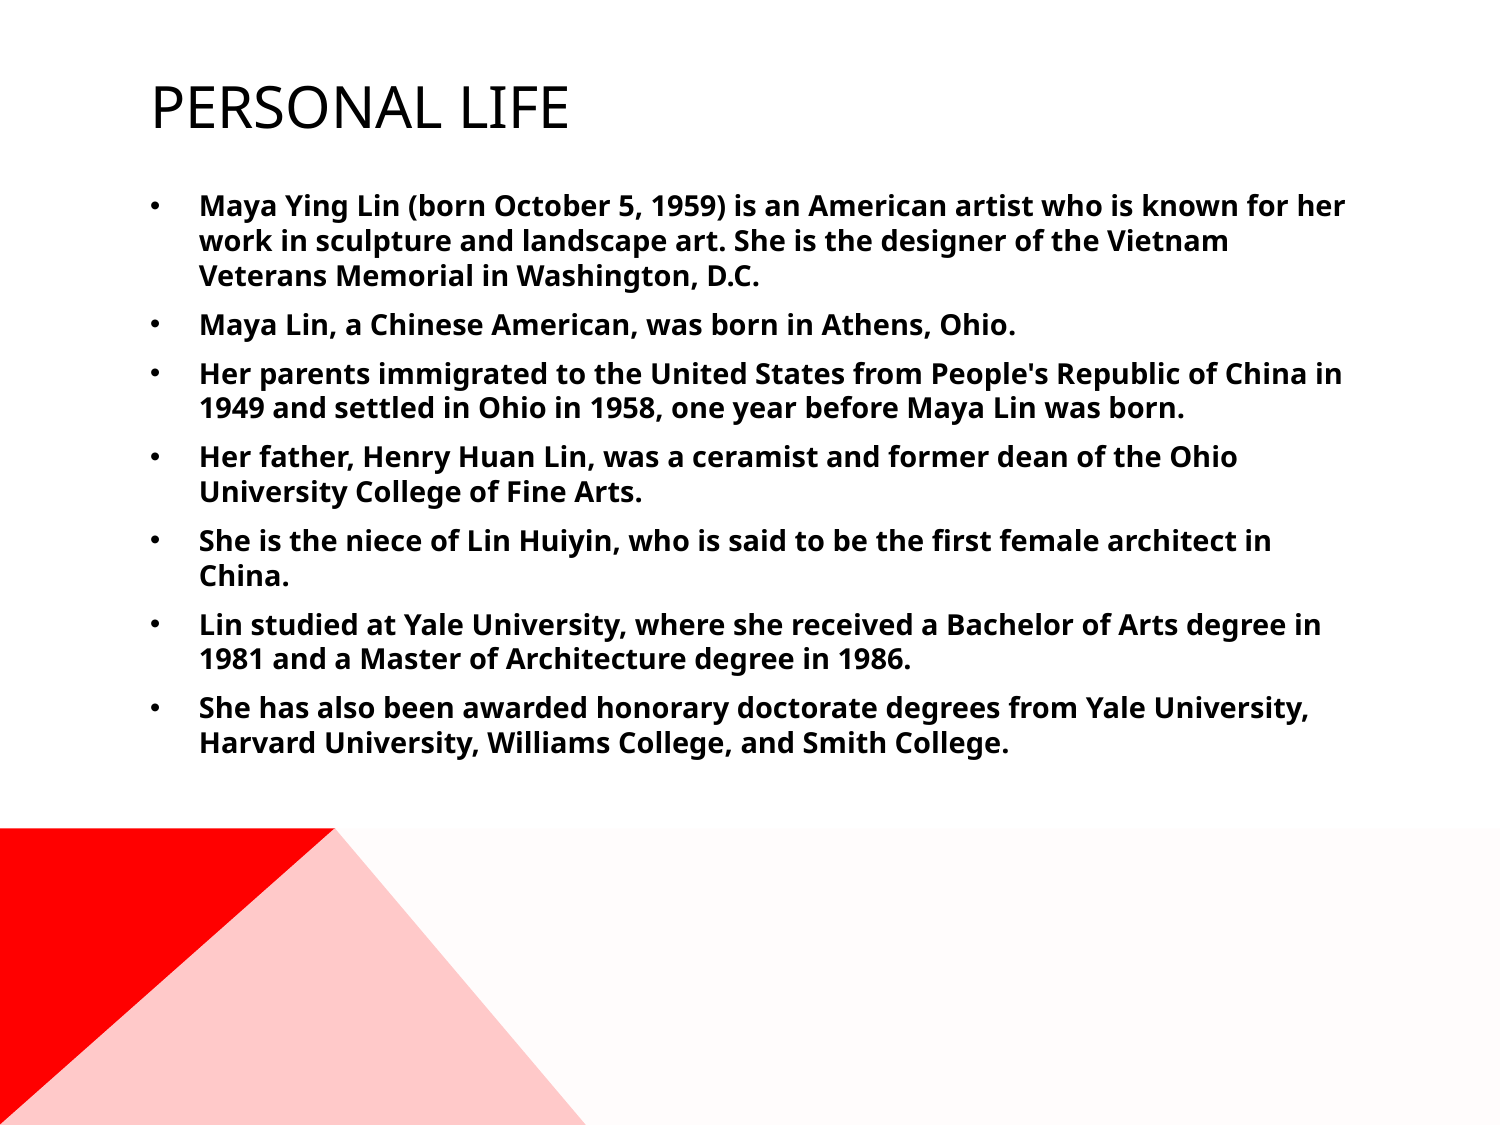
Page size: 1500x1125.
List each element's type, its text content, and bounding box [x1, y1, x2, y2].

list Maya Ying Lin (born October 5, 1959) is an American artist who is known for her work in sculpture and landscape art. She is the designer of the Vietnam Veterans Memorial in Washington, D.C. Maya Lin, a Chinese American, was born in Athens, Ohio. Her parents immigrated to the United States from People's Republic of China in 1949 and settled in Ohio in 1958, one year before Maya Lin was born. Her father, Henry Huan Lin, was a ceramist and former dean of the Ohio University College of Fine Arts. She is the niece of Lin Huiyin, who is said to be the first female architect in China. Lin studied at Yale University, where she received a Bachelor of Arts degree in 1981 and a Master of Architecture degree in 1986. She has also been awarded honorary doctorate degrees from Yale University, Harvard University, Williams College, and Smith College. [135, 180, 1369, 768]
title Personal Life [135, 60, 1369, 150]
